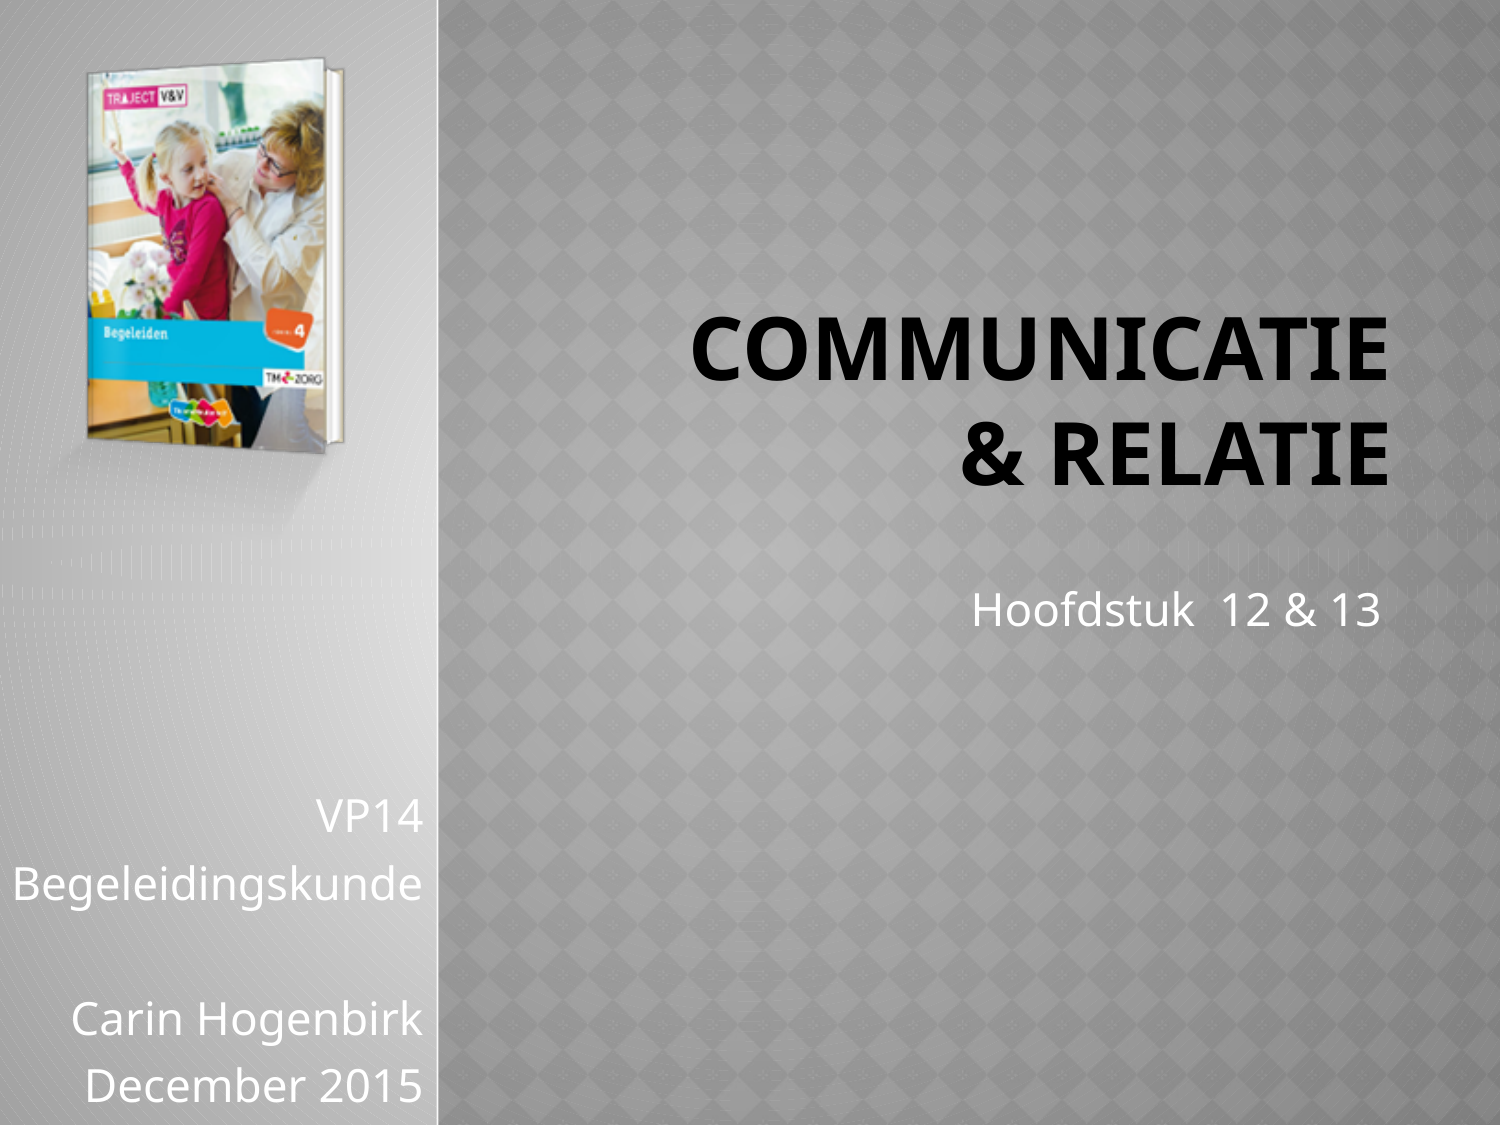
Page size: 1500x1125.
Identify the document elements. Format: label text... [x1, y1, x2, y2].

subtitle Hoofdstuk 12 & 13 [550, 580, 1390, 762]
text_box VP14 Begeleidingskunde Carin Hogenbirk December 2015 [0, 786, 431, 1125]
title Communicatie & Relatie [449, 243, 1400, 504]
picture [0, 5, 444, 558]
